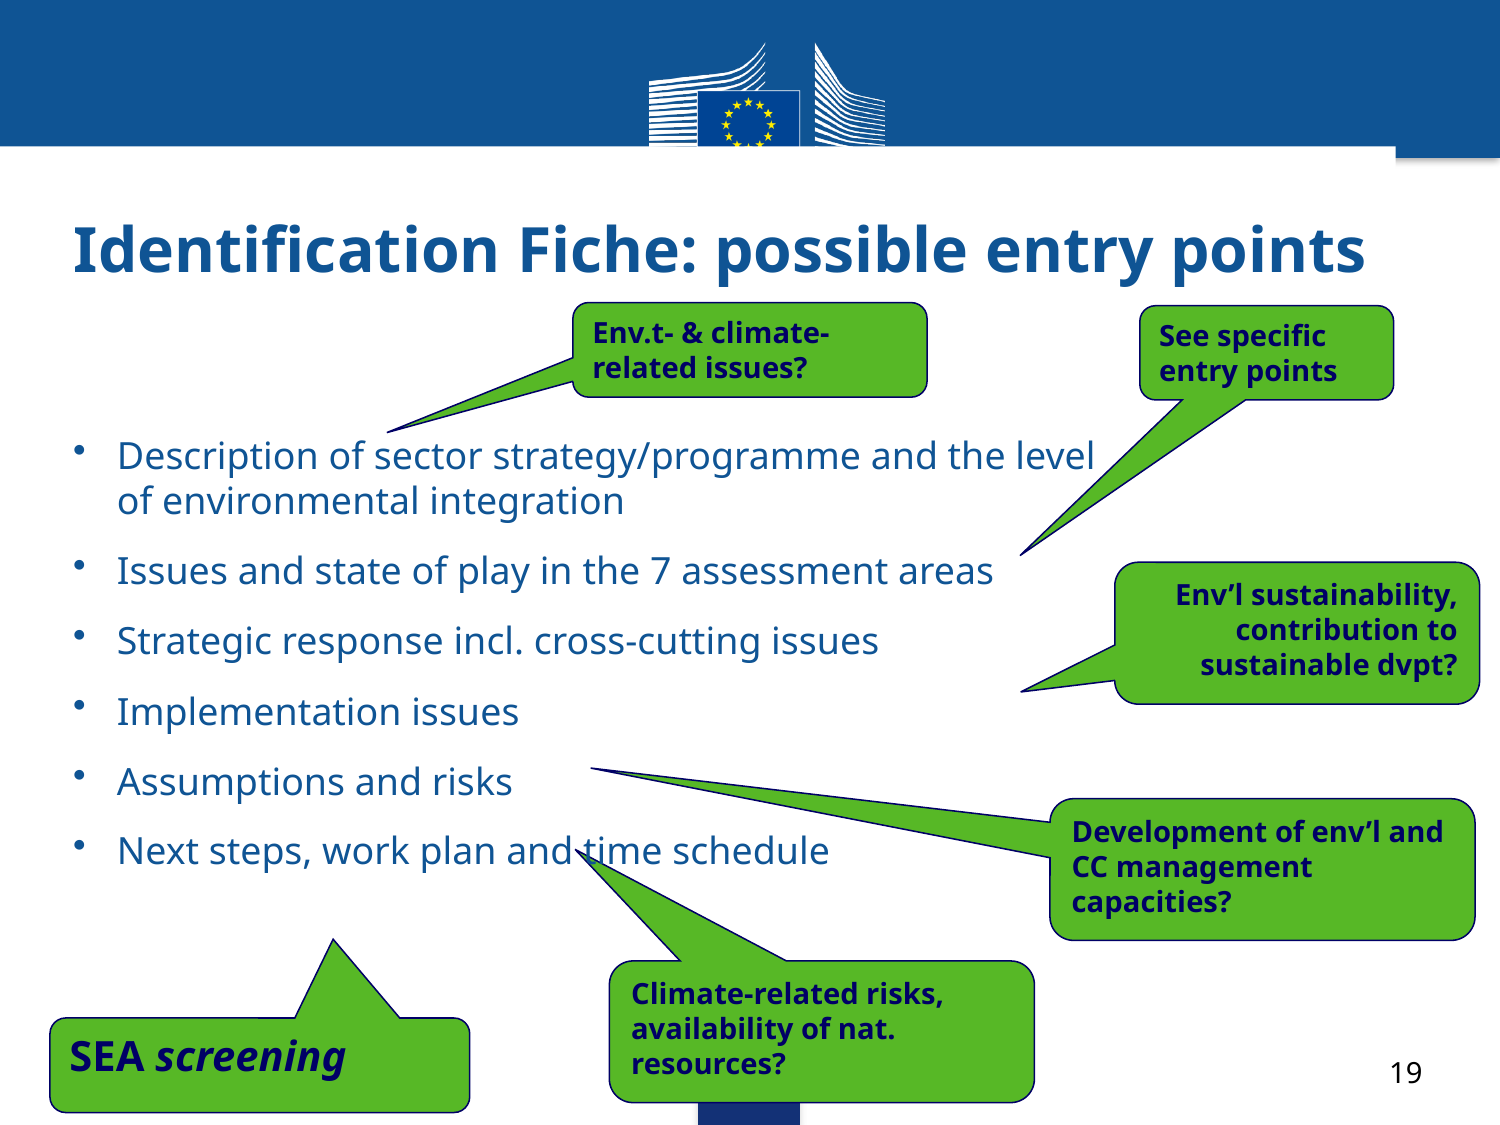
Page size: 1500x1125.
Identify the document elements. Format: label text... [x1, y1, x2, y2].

text_box Description of sector strategy/programme and the level of environmental integration Issues and state of play in the 7 assessment areas Strategic response incl. cross-cutting issues Implementation issues Assumptions and risks Next steps, work plan and time schedule [0, 424, 1138, 880]
text_box Env’l sustainability, contribution to sustainable dvpt? [1138, 562, 1480, 705]
text_box Env.t- & climate-related issues? [408, 302, 928, 424]
title Identification Fiche: possible entry points [0, 146, 1396, 350]
text_box 19 [1349, 1023, 1438, 1102]
text_box Climate-related risks, availability of nat. resources? [603, 880, 1035, 1103]
text_box See specific entry points [1138, 305, 1394, 475]
text_box Development of env’l and CC management capacities? [1049, 798, 1476, 941]
text_box SEA screening [49, 939, 470, 1113]
picture [649, 42, 885, 146]
